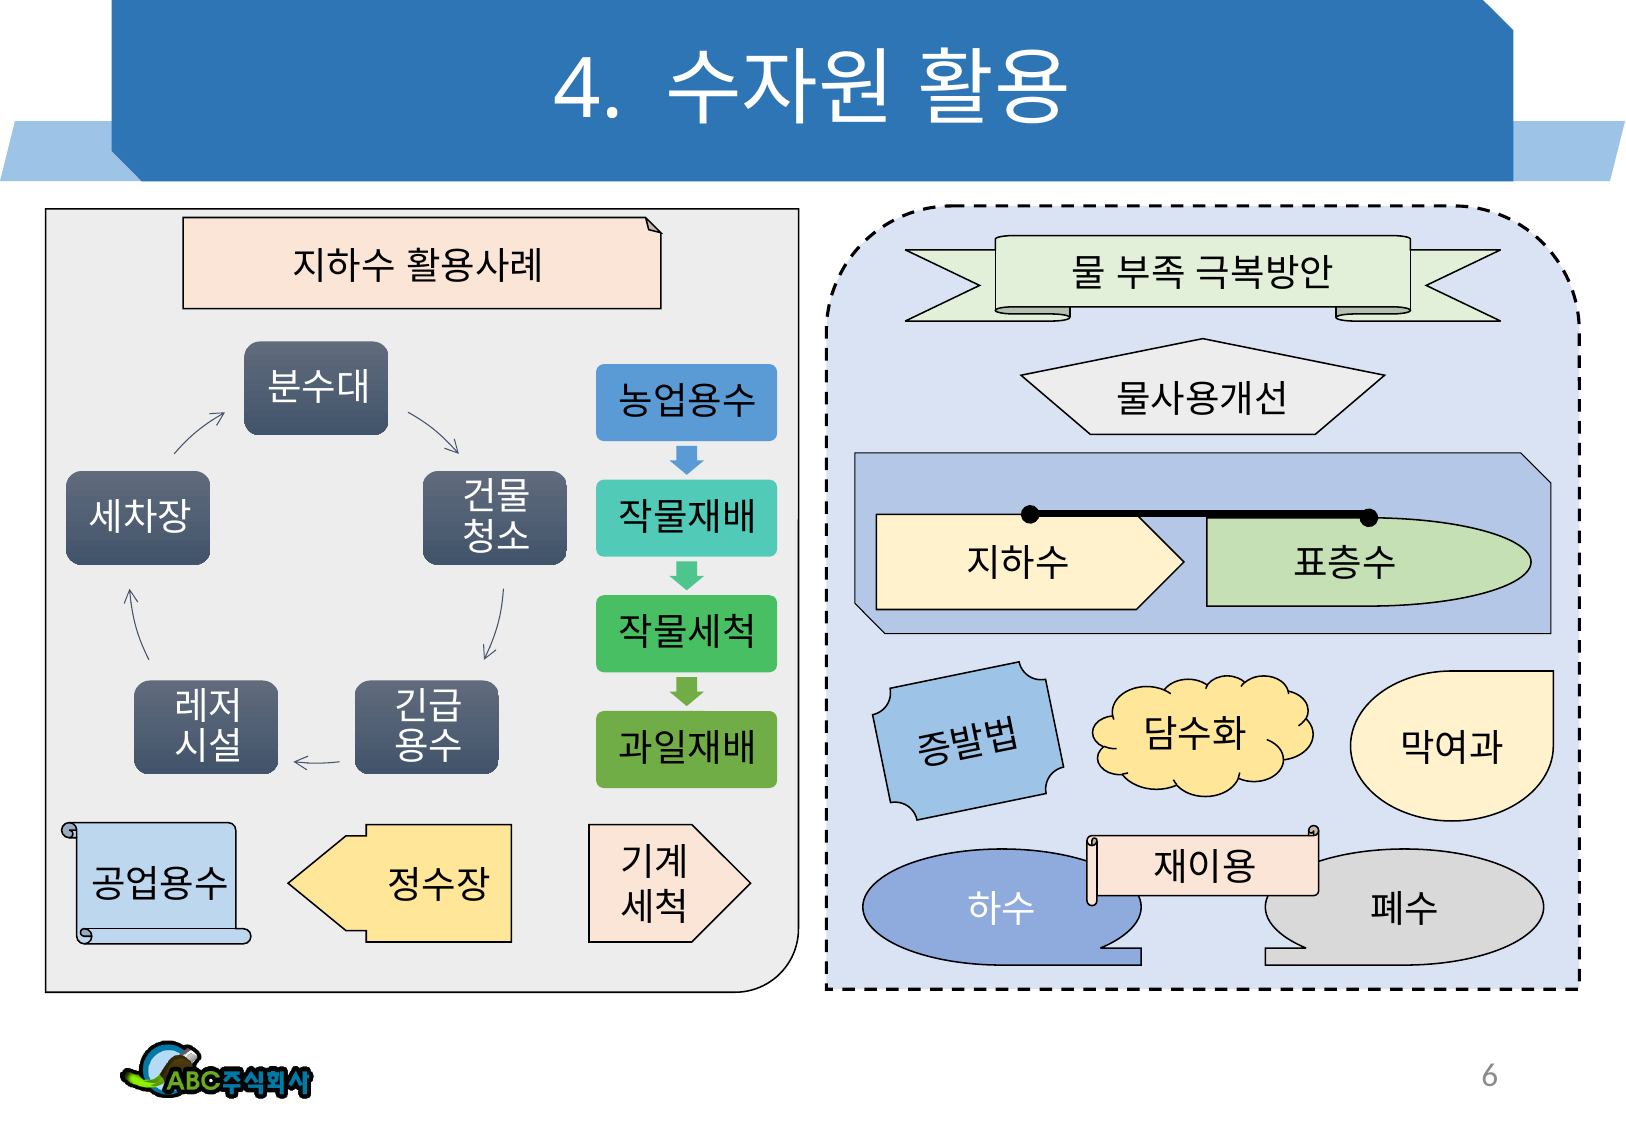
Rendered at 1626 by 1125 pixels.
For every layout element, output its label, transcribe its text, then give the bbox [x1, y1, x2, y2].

text_box 물 부족 극복방안 [904, 234, 1502, 323]
text_box 담수화 [1091, 674, 1315, 798]
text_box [43, 341, 590, 781]
text_box 증발법 [871, 660, 1065, 822]
text_box 지하수 [875, 513, 1185, 611]
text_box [1185, 334, 1190, 698]
text_box 공업용수 [76, 852, 244, 913]
text_box 표층수 [1205, 516, 1533, 608]
text_box 폐수 [1264, 847, 1545, 967]
text_box [1190, 451, 1552, 635]
text_box [44, 781, 800, 994]
text_box 기계세척 [587, 823, 753, 944]
text_box [825, 204, 1581, 991]
text_box [853, 451, 1185, 635]
picture [111, 1034, 319, 1103]
text_box 하수 [861, 847, 1143, 967]
text_box 정수장 [286, 823, 513, 944]
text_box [563, 363, 810, 789]
text_box [44, 207, 800, 363]
text_box [60, 821, 252, 945]
text_box 물사용개선 [1190, 337, 1387, 436]
text_box 물사용개선 [1018, 341, 1185, 436]
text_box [183, 217, 661, 309]
text_box 재이용 [1085, 824, 1320, 907]
title 4. 수자원 활용 [0, 0, 1625, 182]
slide_number 6 [1147, 1042, 1514, 1103]
text_box 막여과 [1349, 669, 1555, 823]
